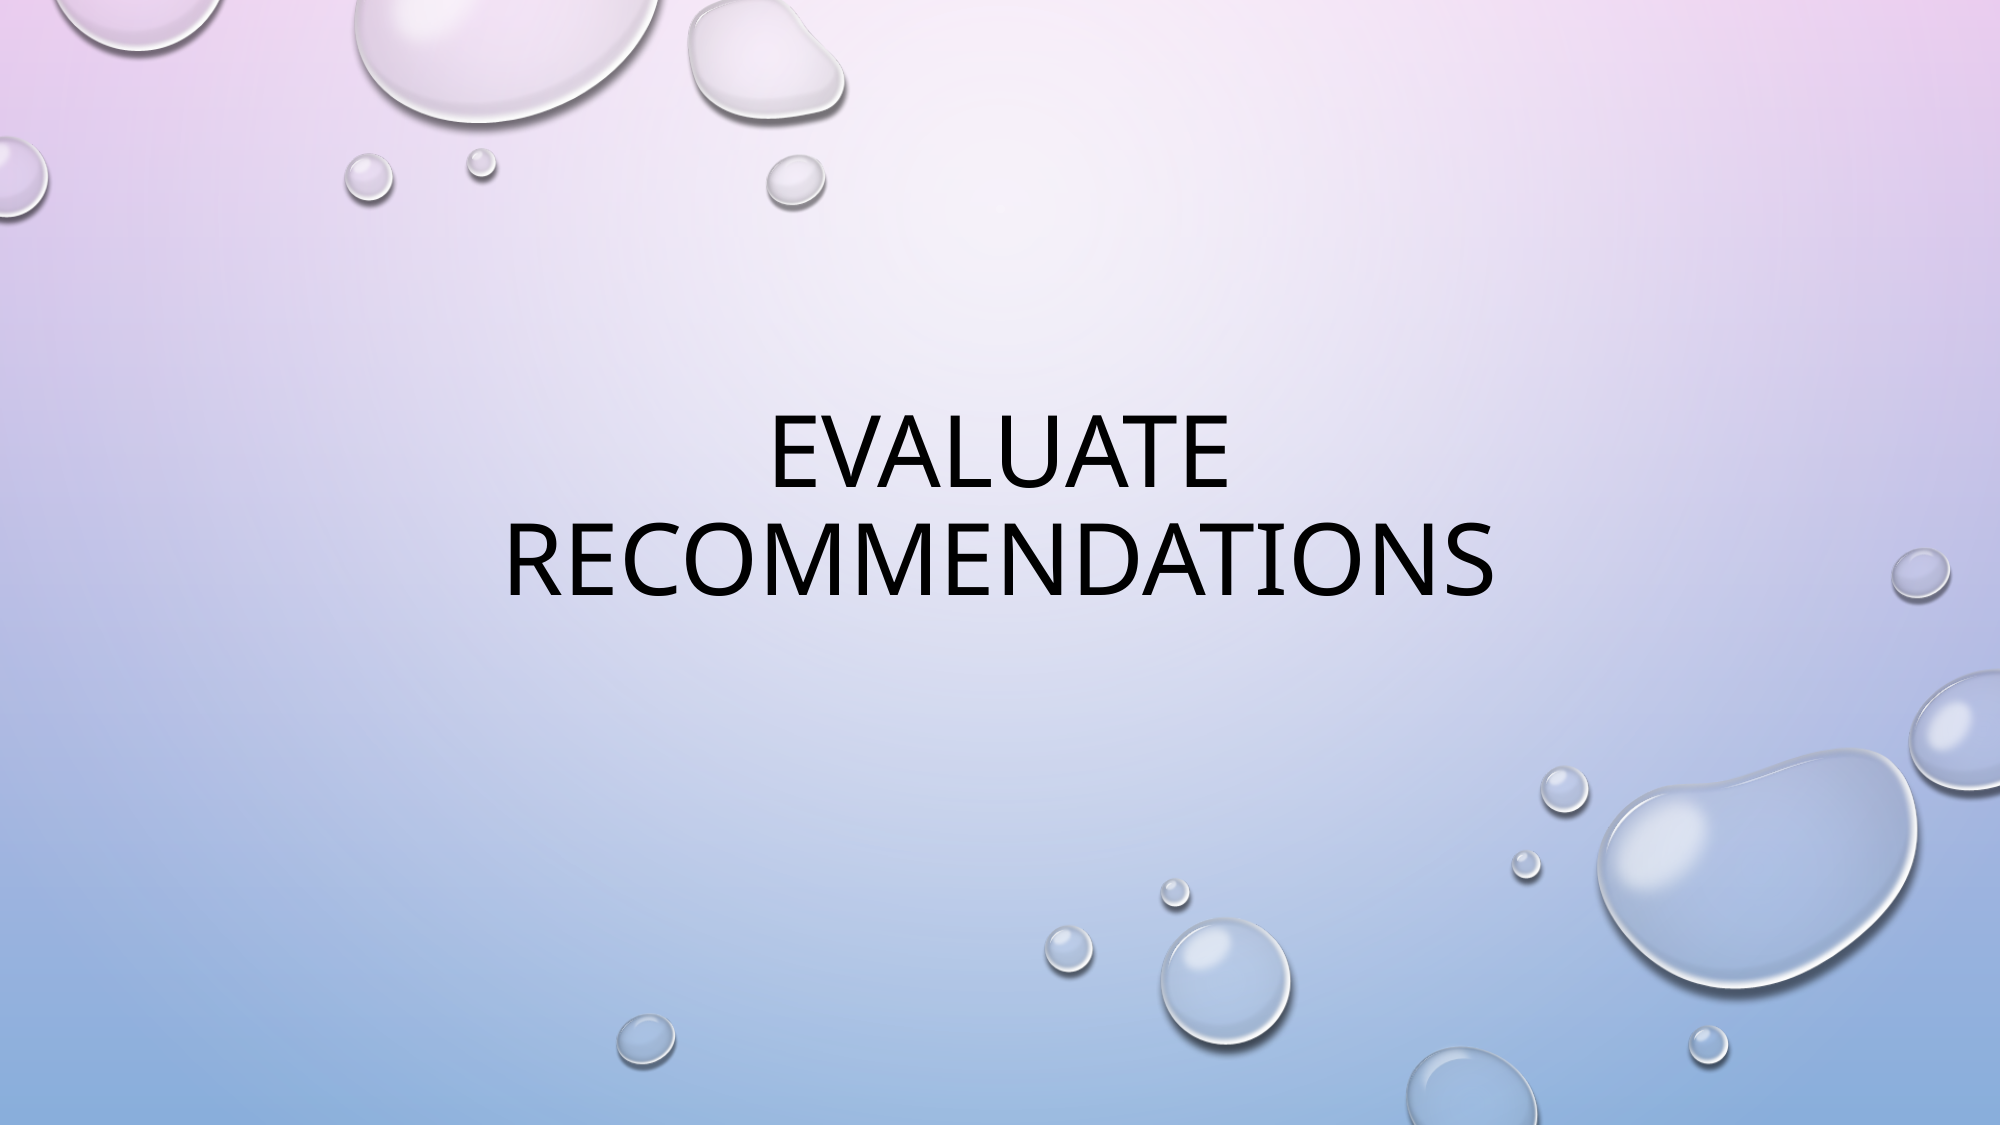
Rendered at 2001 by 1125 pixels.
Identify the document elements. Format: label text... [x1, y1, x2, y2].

title Evaluate Recommendations [287, 213, 1713, 625]
picture [0, 0, 2000, 1125]
